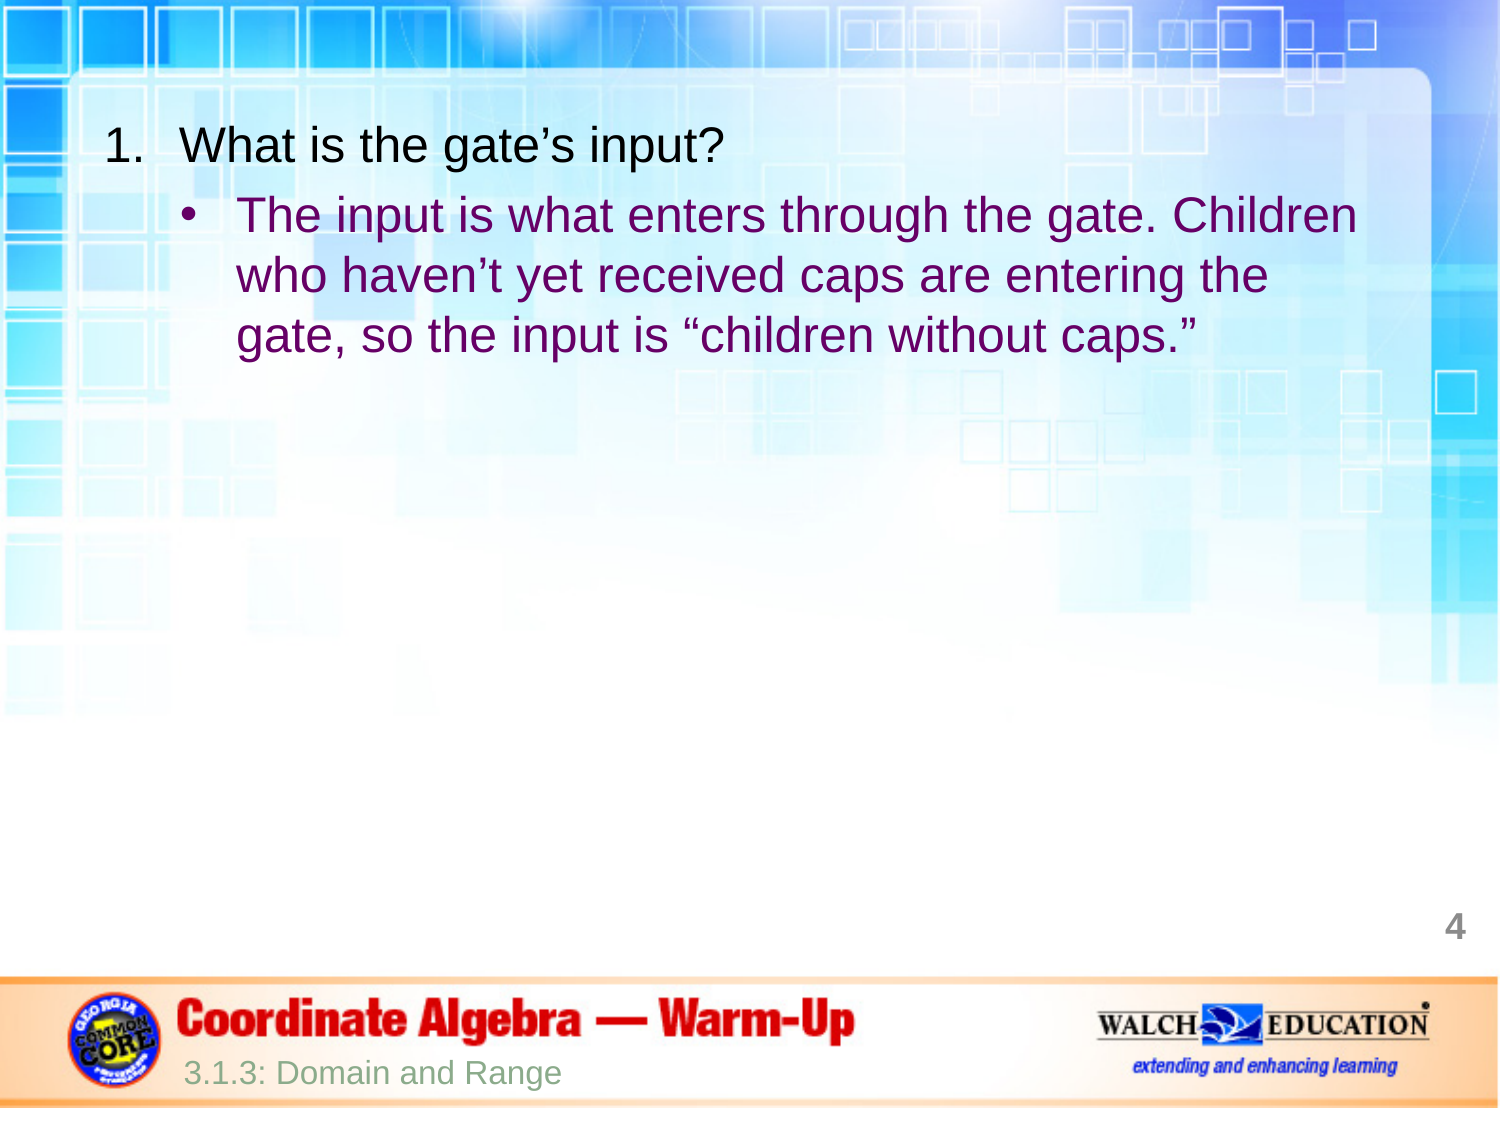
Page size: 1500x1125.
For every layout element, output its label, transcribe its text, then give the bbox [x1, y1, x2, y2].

slide_number 4 [1361, 901, 1481, 949]
footer 3.1.3: Domain and Range [168, 1048, 1067, 1094]
text_box [1441, 924, 1472, 1001]
picture [0, 0, 1500, 1108]
subtitle What is the gate’s input? The input is what enters through the gate. Children who haven’t yet received caps are entering the gate, so the input is “children without caps.” [89, 105, 1390, 925]
